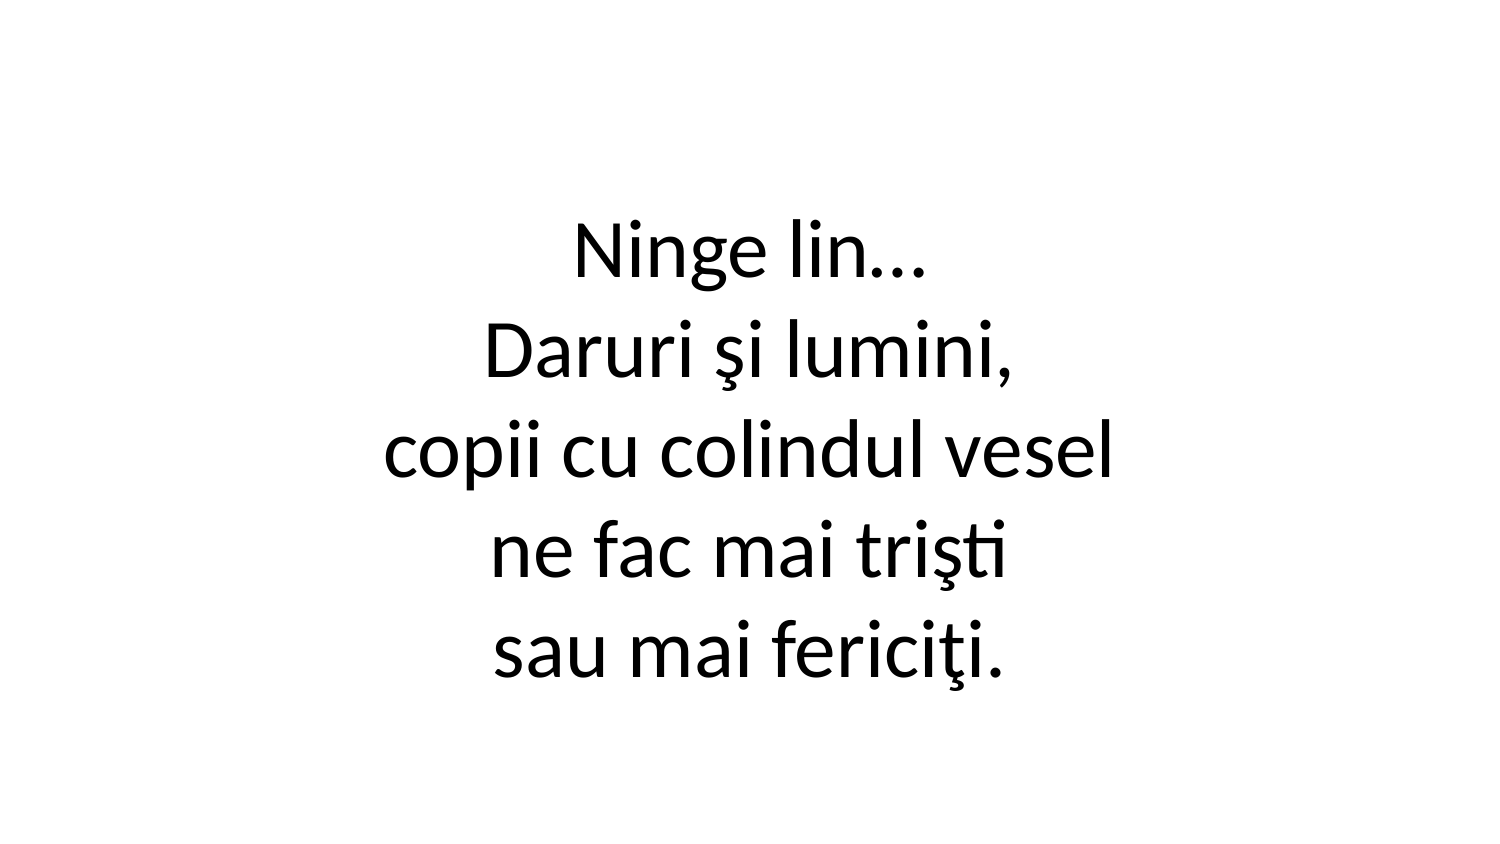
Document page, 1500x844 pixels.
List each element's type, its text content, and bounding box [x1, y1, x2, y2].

text_box Ninge lin… Daruri şi lumini, copii cu colindul vesel ne fac mai trişti sau mai fericiţi. [368, 142, 1132, 702]
